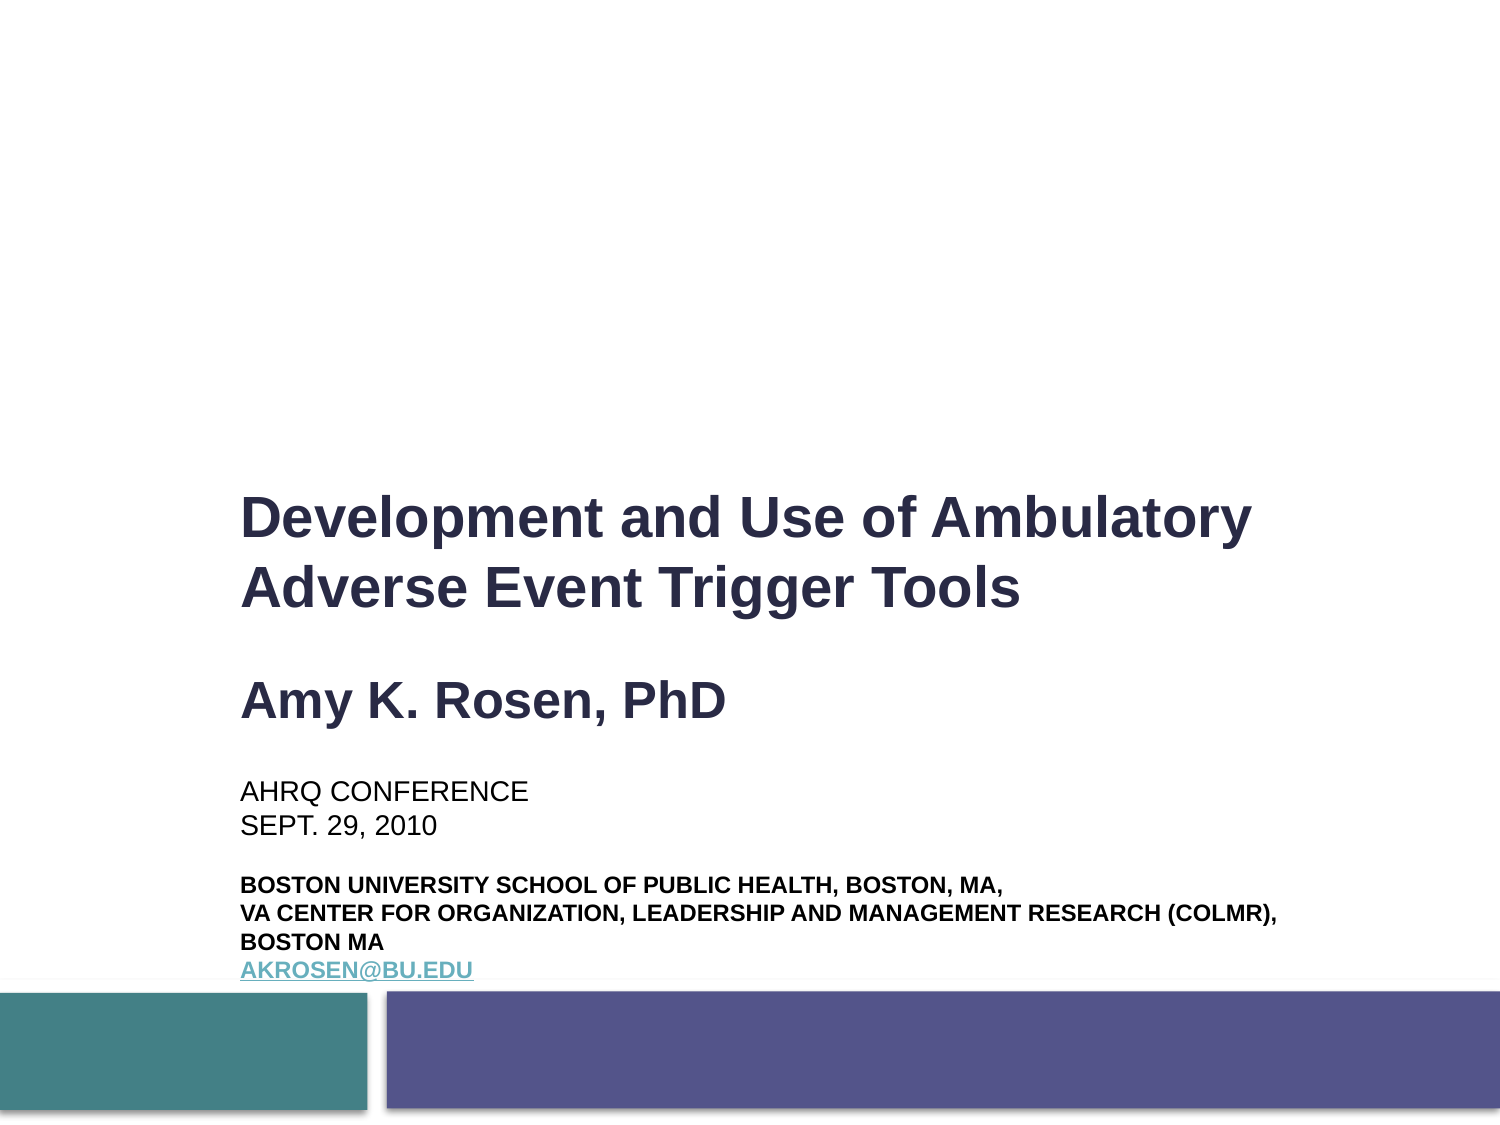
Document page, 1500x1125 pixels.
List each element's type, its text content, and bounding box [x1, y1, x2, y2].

title Development and Use of Ambulatory Adverse Event Trigger Tools Amy K. Rosen, PhD AHRQ Conference Sept. 29, 2010 Boston University School of Public Health, Boston, MA, VA Center for Organization, Leadership and Management Research (COLMR), Boston MA akrosen@bu.edu [224, 462, 1351, 1026]
